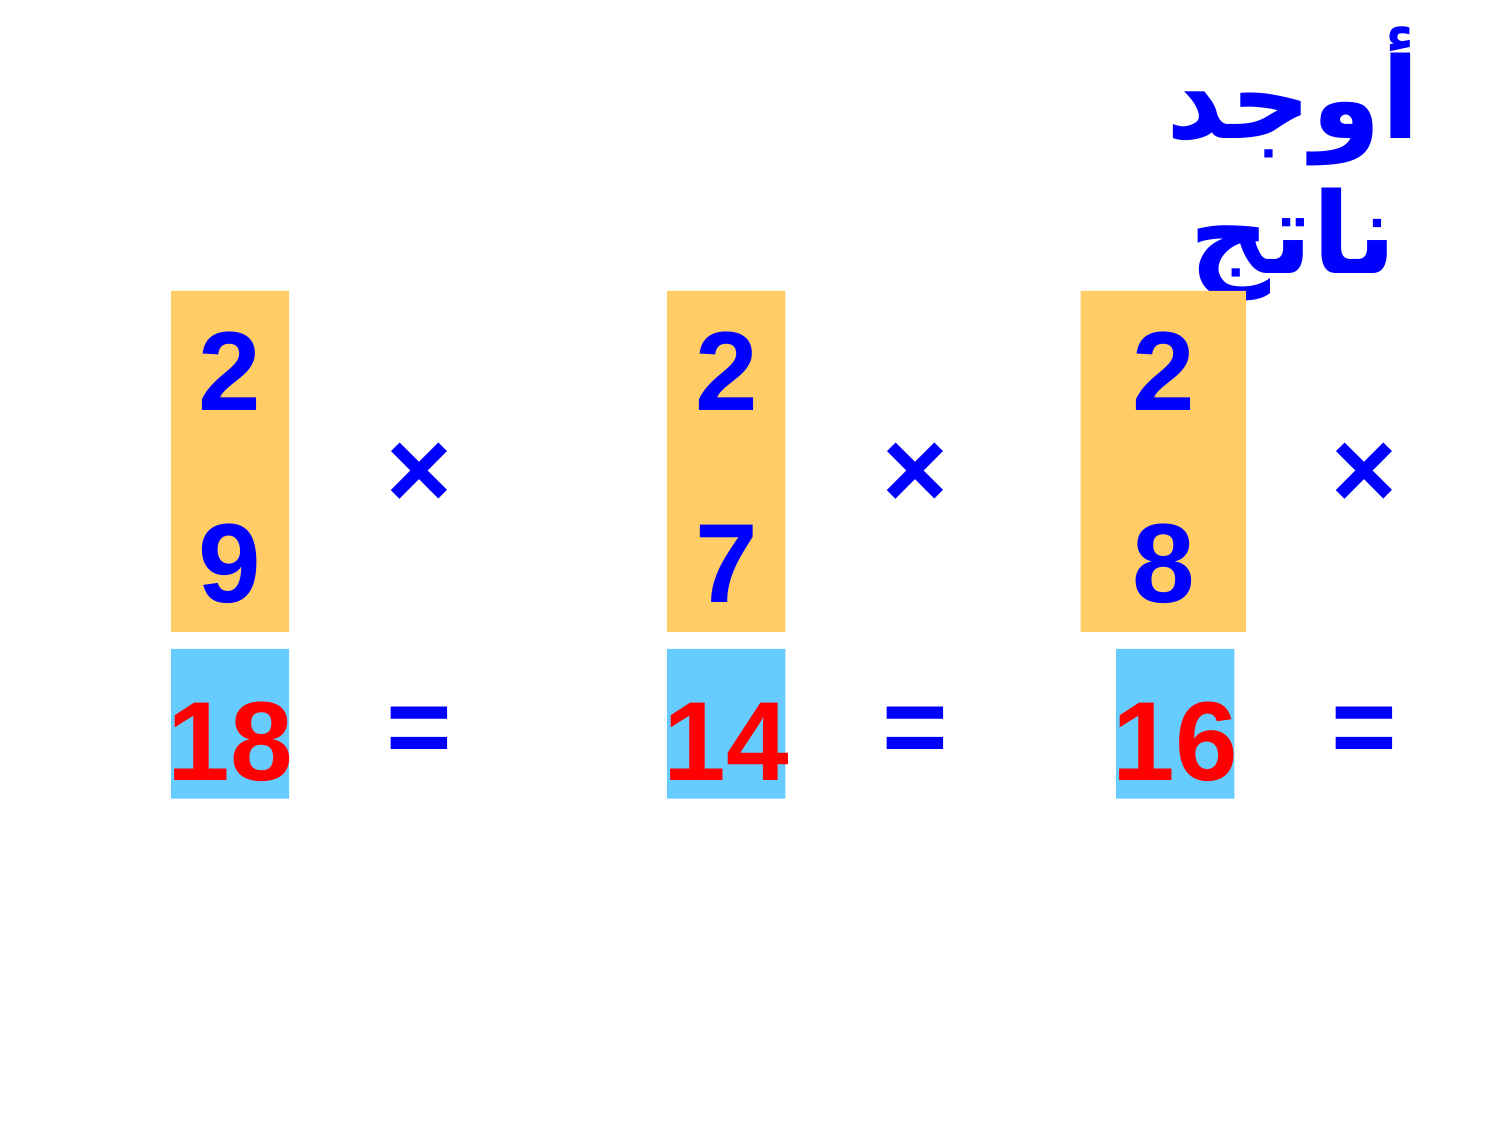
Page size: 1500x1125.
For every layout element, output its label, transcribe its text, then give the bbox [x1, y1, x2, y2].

text_box = [360, 645, 479, 795]
text_box [1116, 648, 1235, 660]
text_box أوجد ناتج [1080, 18, 1500, 304]
text_box [667, 648, 786, 660]
text_box = [1305, 645, 1424, 795]
text_box 2 8 [1080, 290, 1246, 632]
text_box × [359, 388, 478, 539]
text_box 14 [620, 660, 833, 811]
text_box × [855, 388, 975, 539]
text_box [171, 648, 290, 660]
text_box 2 7 [667, 290, 786, 632]
text_box = [856, 645, 975, 795]
text_box 2 9 [171, 290, 290, 632]
text_box × [1304, 388, 1424, 539]
text_box 18 [123, 660, 337, 811]
text_box 16 [1068, 660, 1282, 811]
